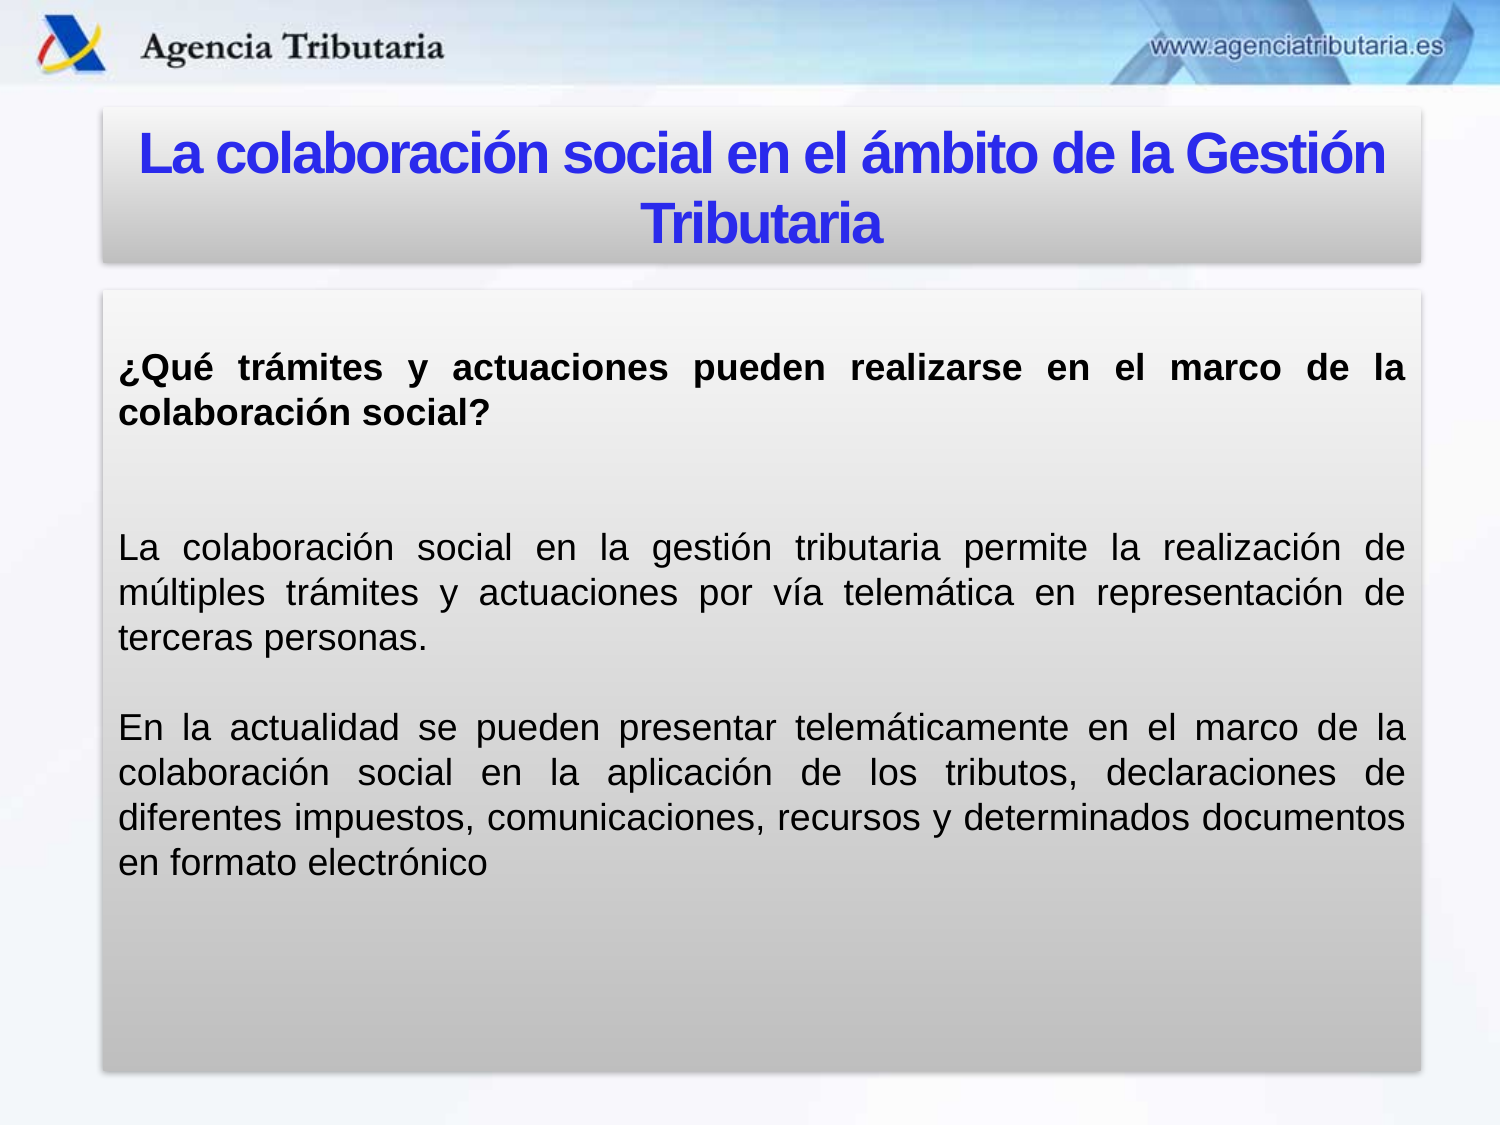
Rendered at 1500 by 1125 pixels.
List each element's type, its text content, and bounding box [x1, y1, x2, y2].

picture [0, 0, 1500, 1125]
text_box ¿Qué trámites y actuaciones pueden realizarse en el marco de la colaboración social? La colaboración social en la gestión tributaria permite la realización de múltiples trámites y actuaciones por vía telemática en representación de terceras personas. En la actualidad se pueden presentar telemáticamente en el marco de la colaboración social en la aplicación de los tributos, declaraciones de diferentes impuestos, comunicaciones, recursos y determinados documentos en formato electrónico [103, 290, 1421, 1071]
text_box La colaboración social en el ámbito de la Gestión Tributaria [103, 107, 1421, 263]
